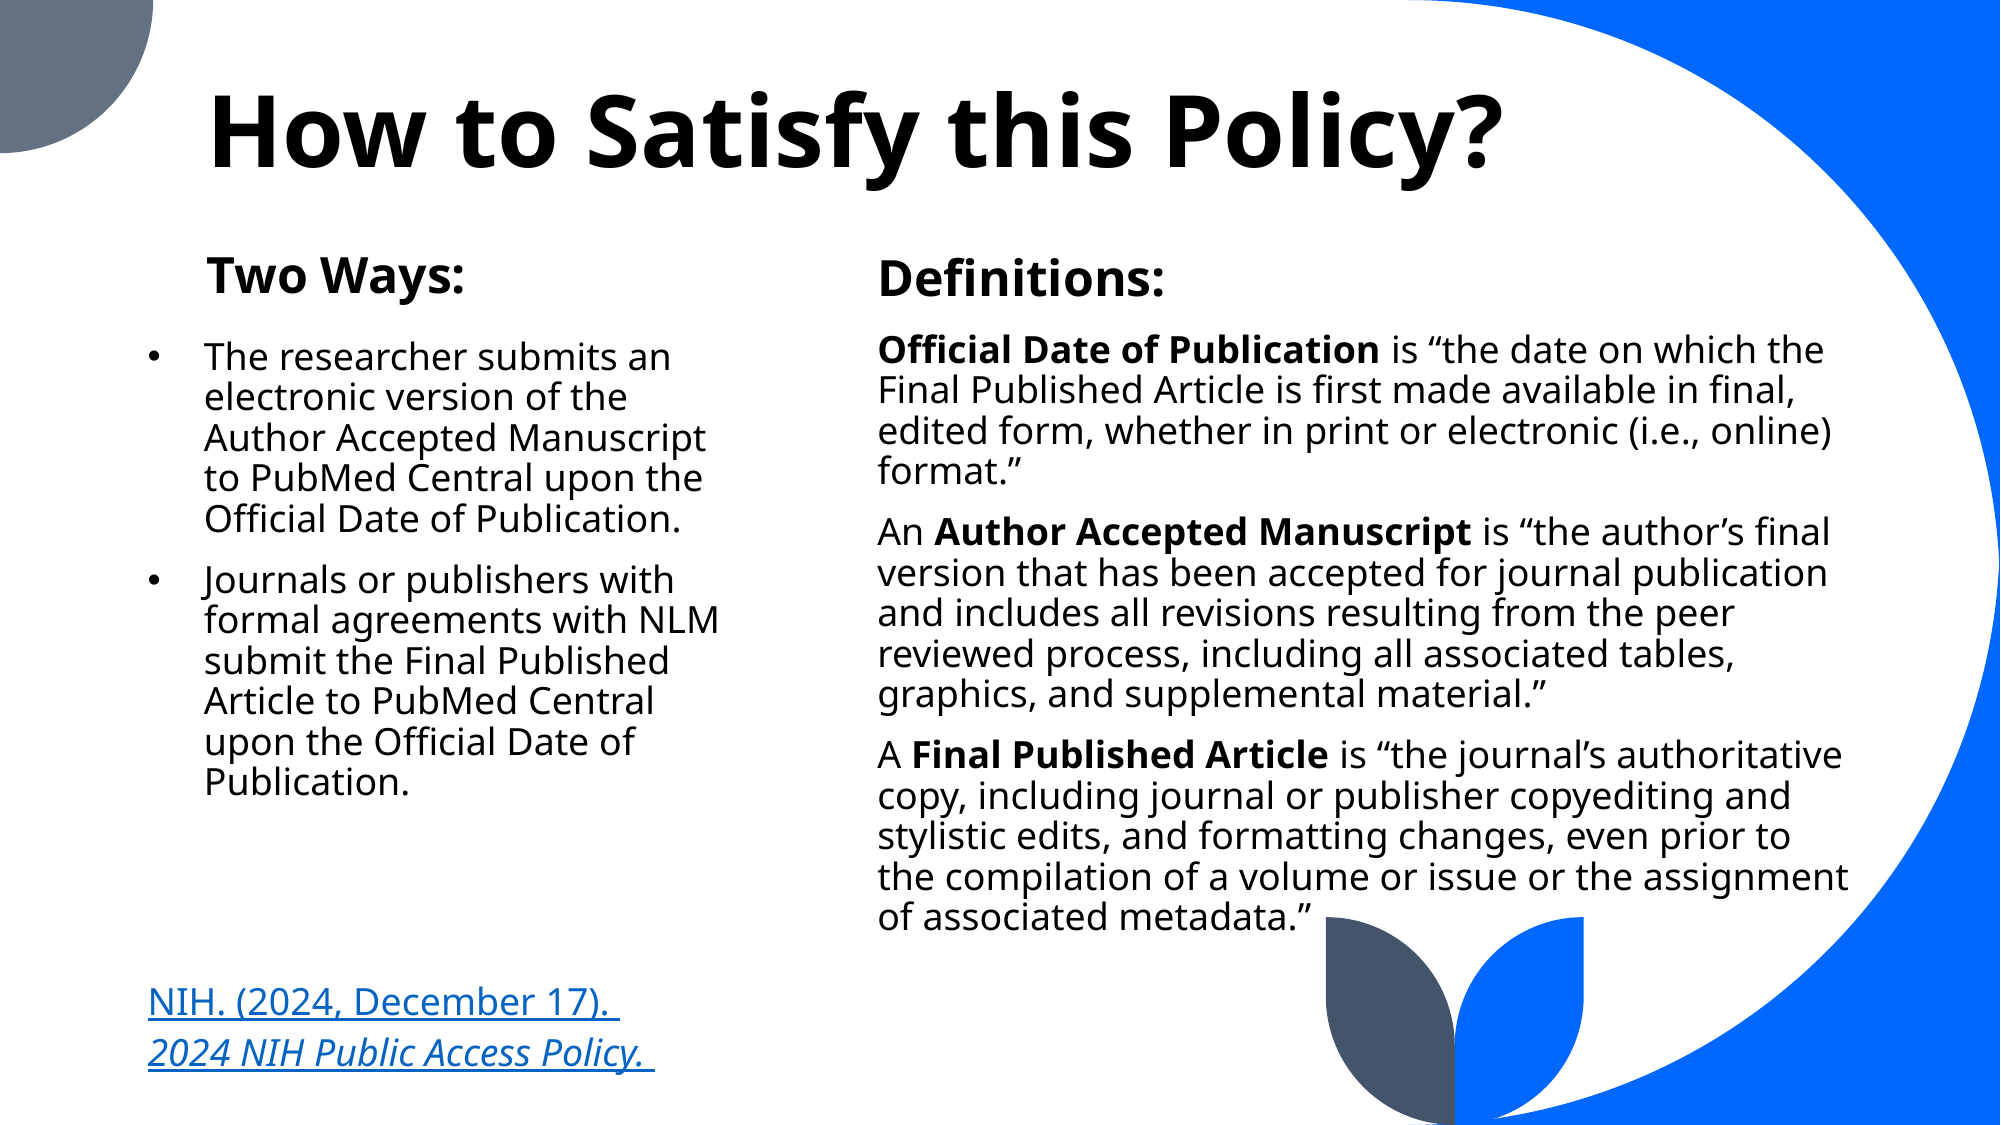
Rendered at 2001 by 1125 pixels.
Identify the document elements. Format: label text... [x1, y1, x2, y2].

list Two Ways: [191, 243, 957, 329]
list Official Date of Publication is “the date on which the Final Published Article is first made available in final, edited form, whether in print or electronic (i.e., online) format.” An Author Accepted Manuscript is “the author’s final version that has been accepted for journal publication and includes all revisions resulting from the peer reviewed process, including all associated tables, graphics, and supplemental material.” A Final Published Article is “the journal’s authoritative copy, including journal or publisher copyediting and stylistic edits, and formatting changes, even prior to the compilation of a volume or issue or the assignment of associated metadata.” [862, 323, 1868, 788]
title How to Satisfy this Policy? [191, 62, 1796, 197]
text_box NIH. (2024, December 17). 2024 NIH Public Access Policy. [132, 970, 1101, 1088]
list Definitions: [862, 245, 1628, 323]
list The researcher submits an electronic version of the Author Accepted Manuscript to PubMed Central upon the Official Date of Publication. Journals or publishers with formal agreements with NLM submit the Final Published Article to PubMed Central upon the Official Date of Publication. [132, 330, 766, 926]
